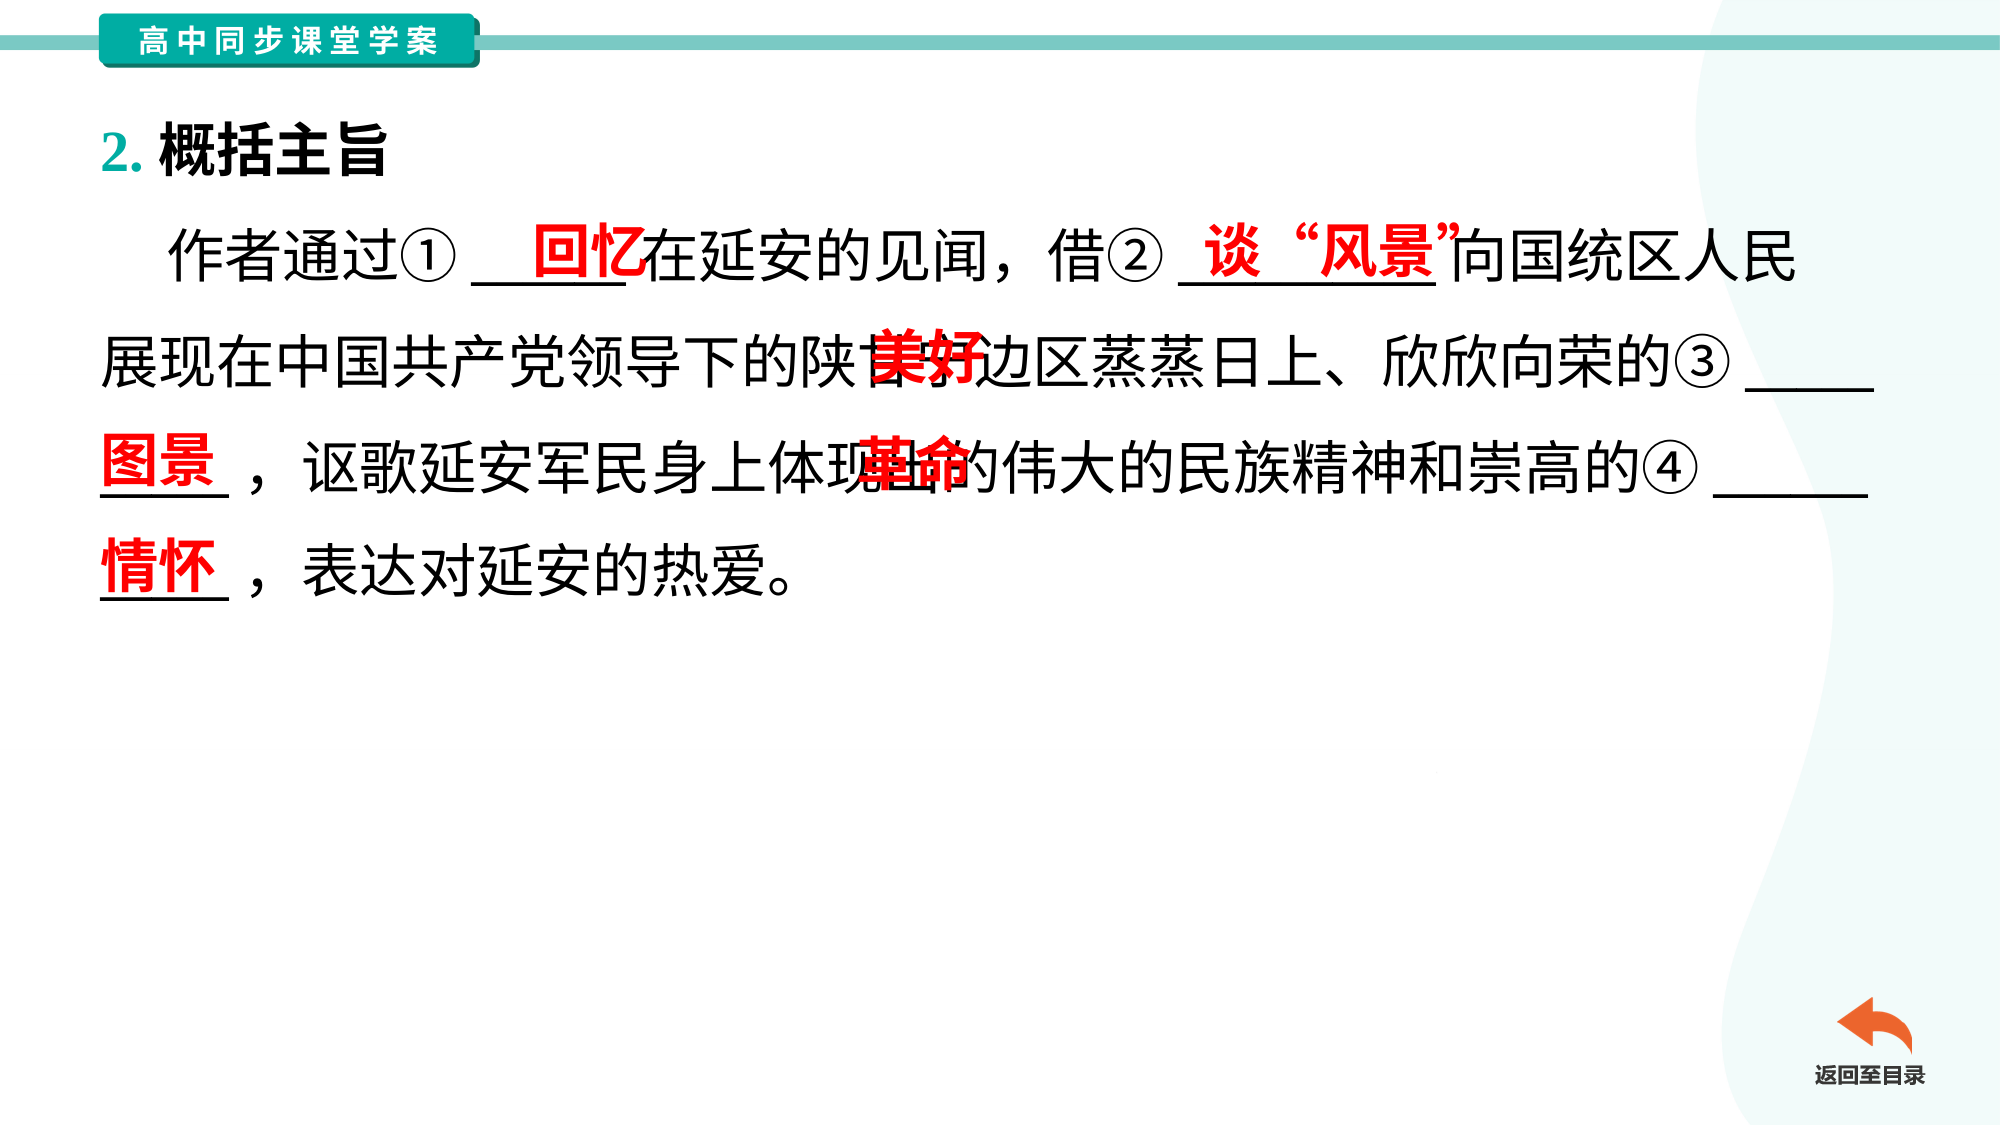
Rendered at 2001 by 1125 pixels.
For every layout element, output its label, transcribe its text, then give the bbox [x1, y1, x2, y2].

text_box 2.概括主旨 作者通过①______在延安的见闻，借②__________向国统区人民 展现在中国共产党领导下的陕甘宁边区蒸蒸日上、欣欣向荣的③_____ _____，讴歌延安军民身上体现出的伟大的民族精神和崇高的④______ _____，表达对延安的热爱。 [100, 588, 1899, 593]
text_box 2.概括主旨 作者通过①______在延安的见闻，借②__________向国统区人民 展现在中国共产党领导下的陕甘宁边区蒸蒸日上、欣欣向荣的③_____ _____，讴歌延安军民身上体现出的伟大的民族精神和崇高的④______ _____，表达对延安的热爱。 [100, 76, 1899, 284]
text_box 革命 情怀 [100, 390, 1899, 588]
text_box 回忆 [510, 178, 671, 272]
picture [0, 0, 2000, 1125]
text_box 美好 图景 [100, 284, 1899, 390]
text_box 谈“风景” [1210, 178, 1488, 272]
